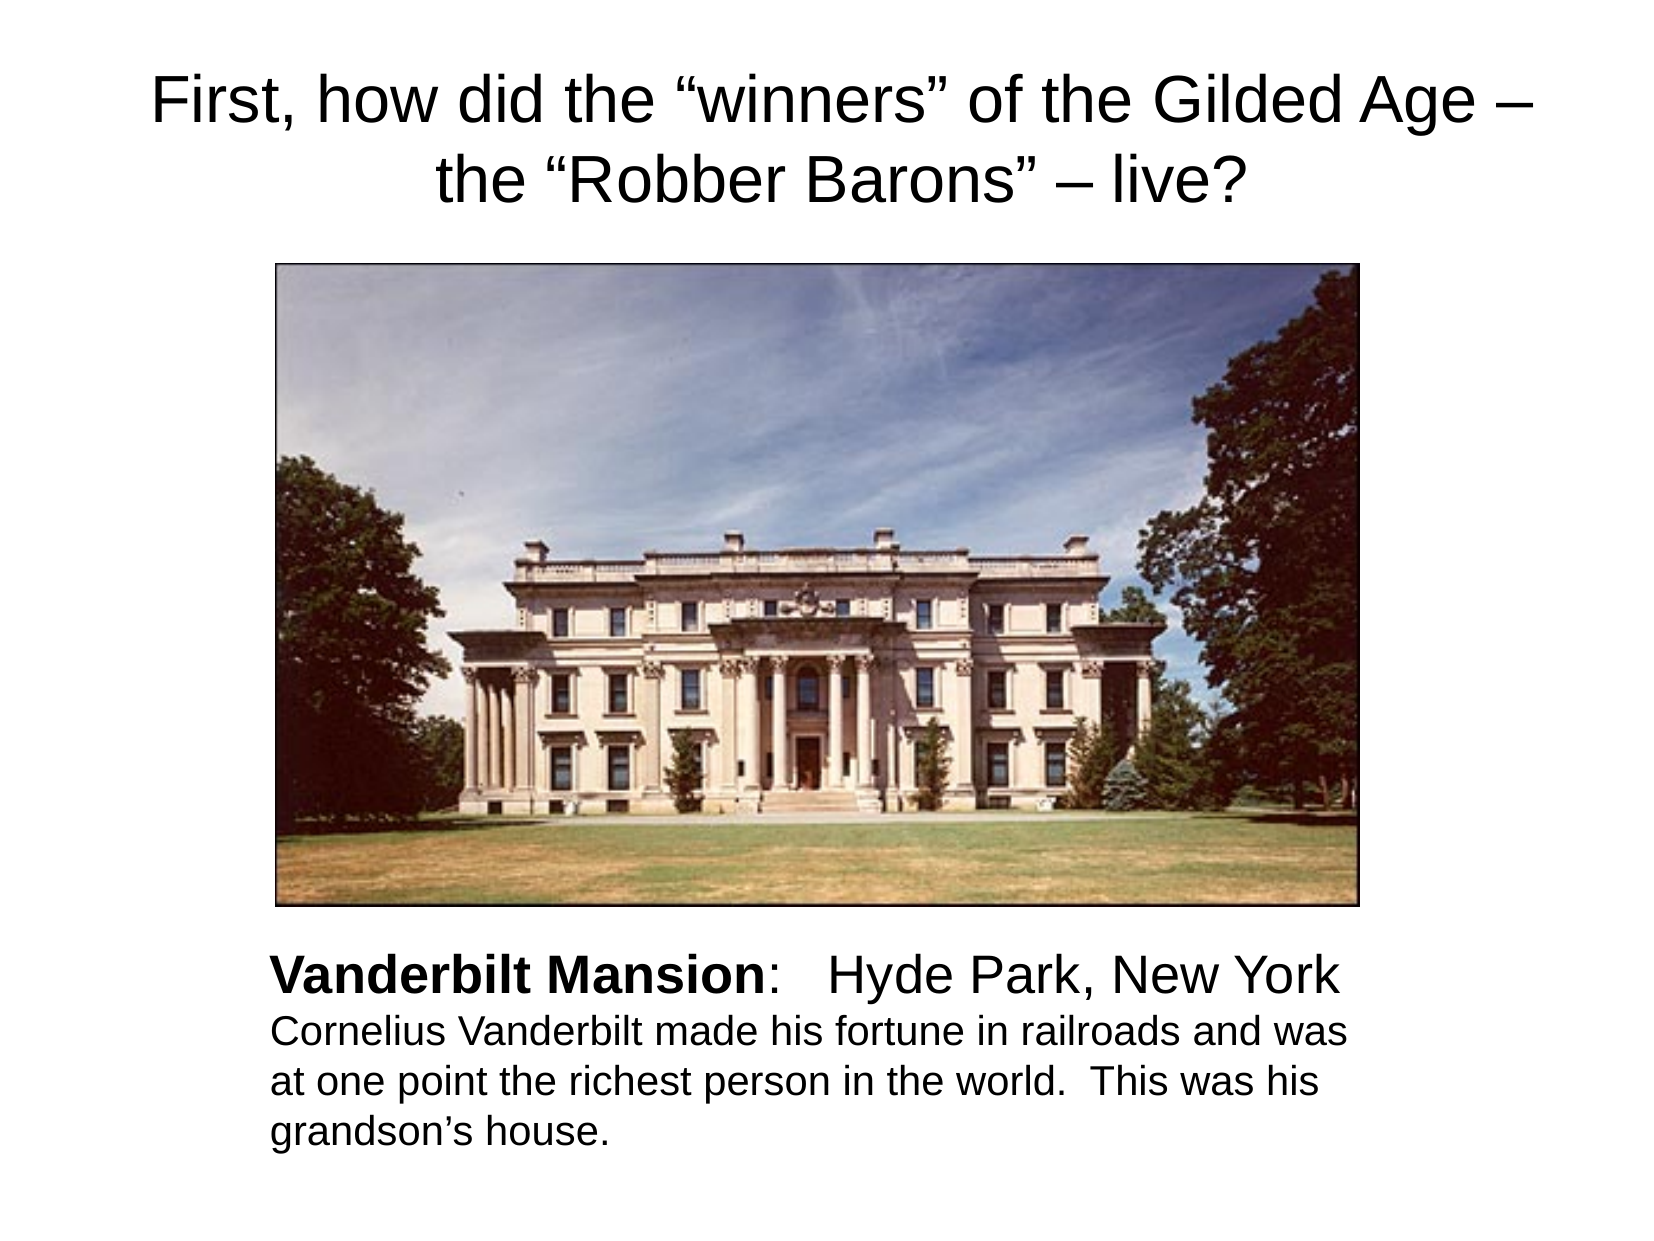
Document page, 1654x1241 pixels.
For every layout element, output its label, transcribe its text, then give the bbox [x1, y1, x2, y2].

text_box Vanderbilt Mansion: Hyde Park, New York Cornelius Vanderbilt made his fortune in railroads and was at one point the richest person in the world. This was his grandson’s house. [254, 931, 1395, 1175]
text_box First, how did the “winners” of the Gilded Age – the “Robber Barons” – live? [110, 48, 1574, 224]
picture [275, 263, 1360, 907]
